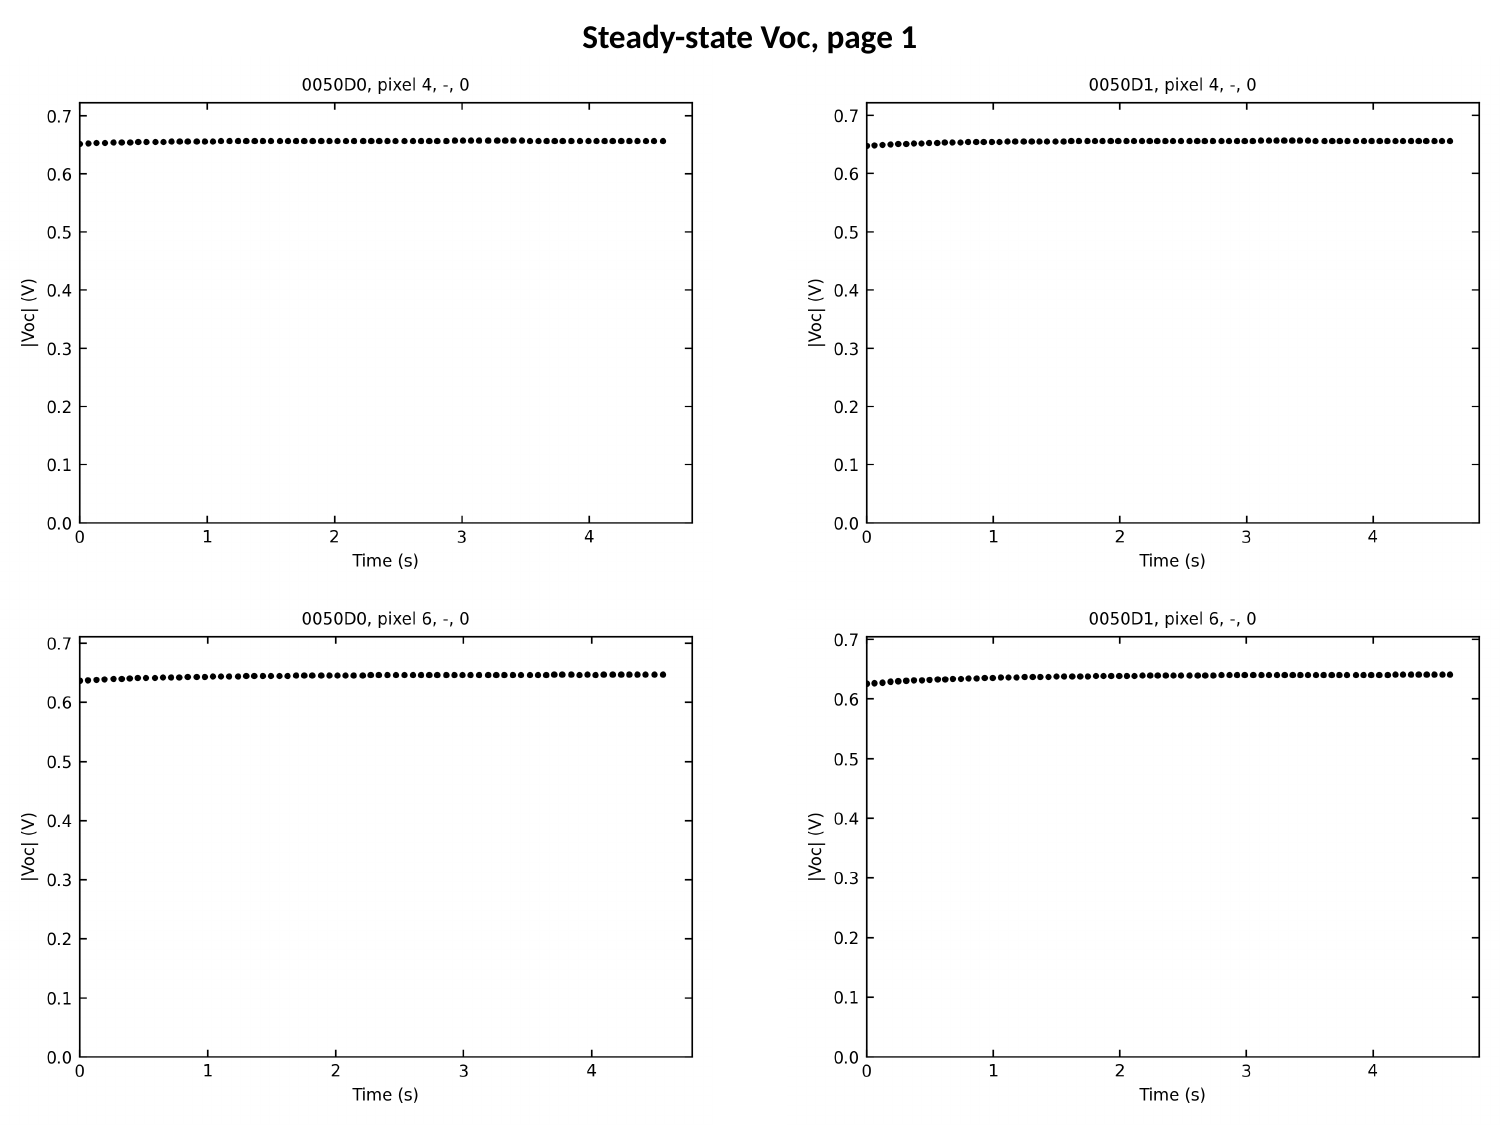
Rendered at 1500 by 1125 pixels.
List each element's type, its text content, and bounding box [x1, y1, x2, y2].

picture [787, 56, 1500, 1125]
title Steady-state Voc, page 1 [0, 0, 1500, 75]
picture [0, 56, 713, 1125]
